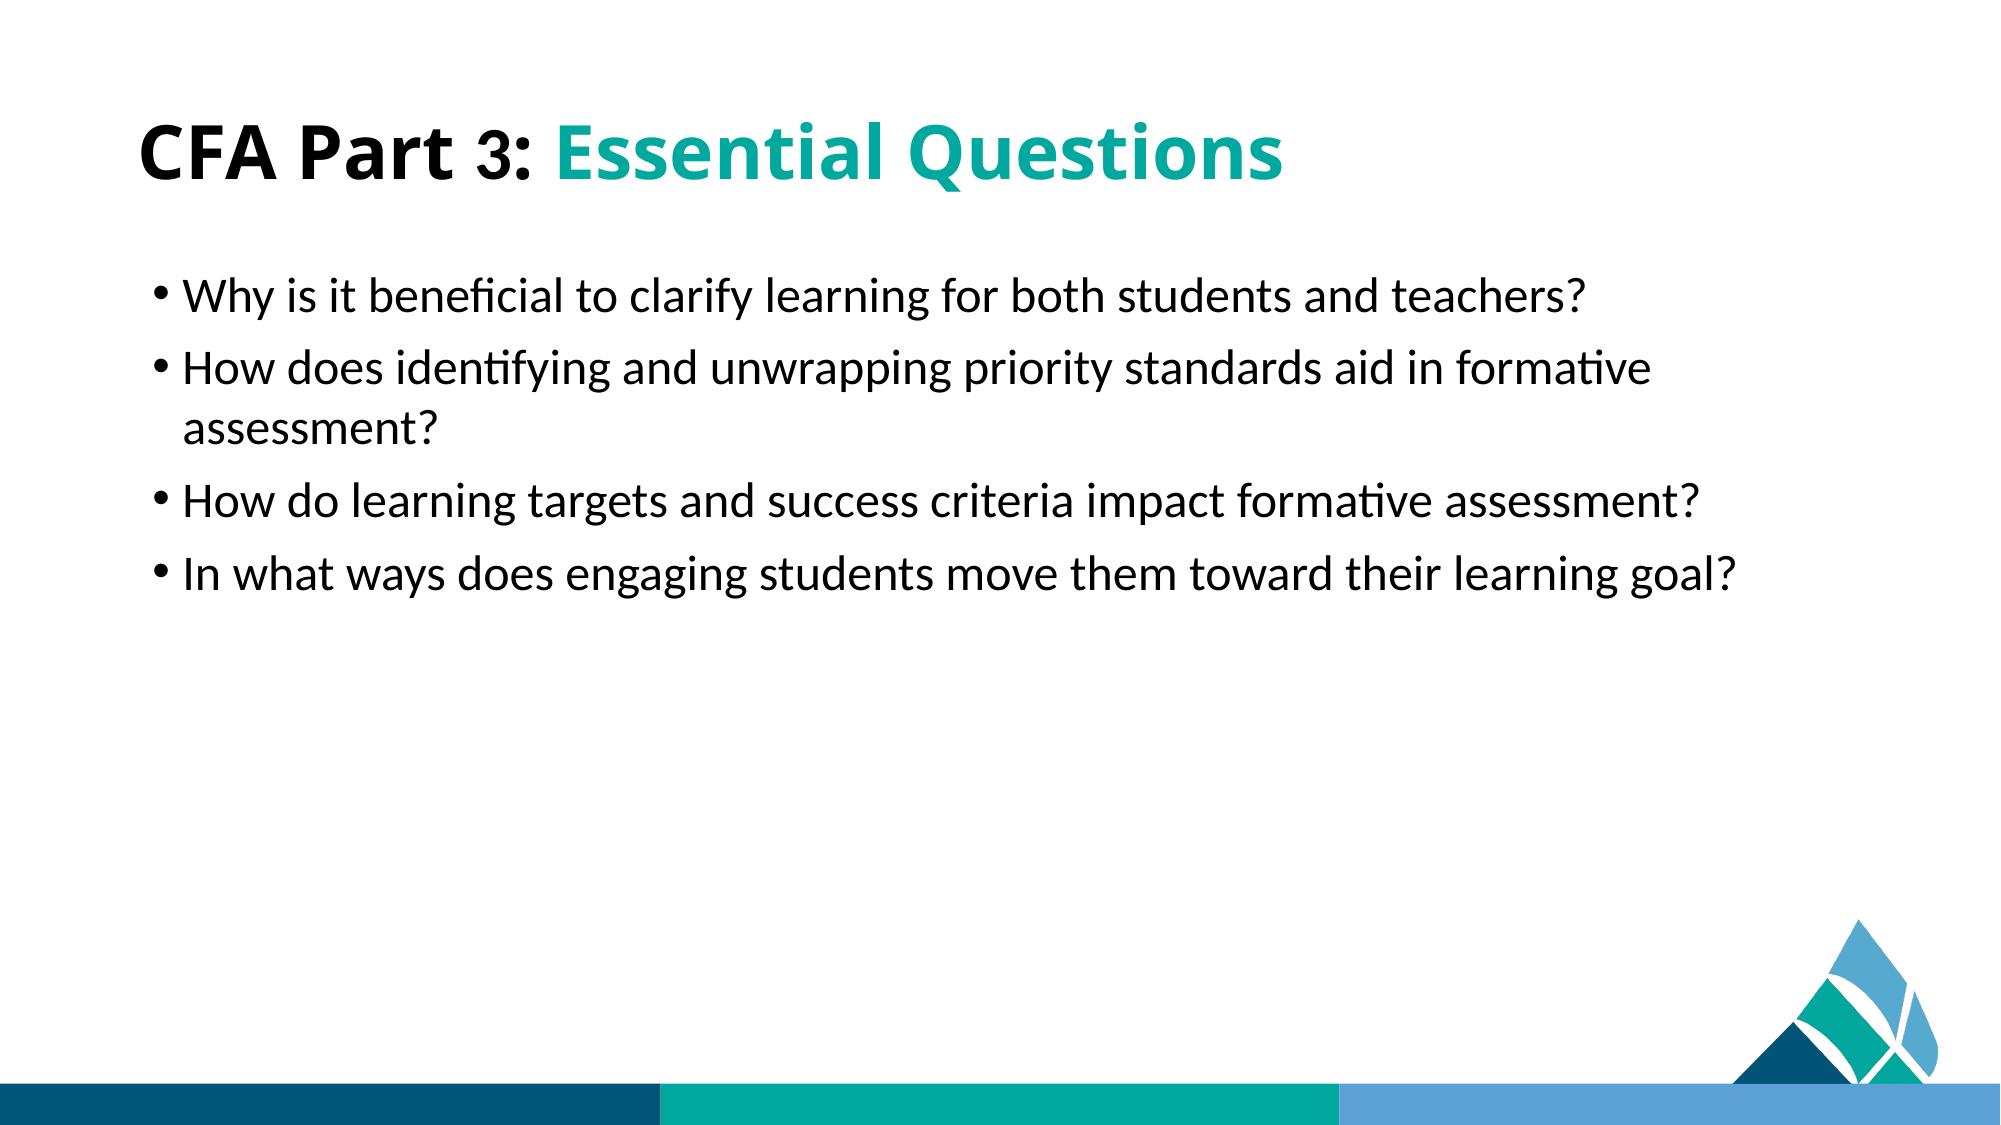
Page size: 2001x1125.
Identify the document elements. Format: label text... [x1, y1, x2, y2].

list Why is it beneficial to clarify learning for both students and teachers? How does identifying and unwrapping priority standards aid in formative assessment? How do learning targets and success criteria impact formative assessment? In what ways does engaging students move them toward their learning goal? [137, 262, 1863, 931]
picture [1732, 919, 1938, 1084]
title CFA Part 3: Essential Questions [137, 59, 1863, 240]
